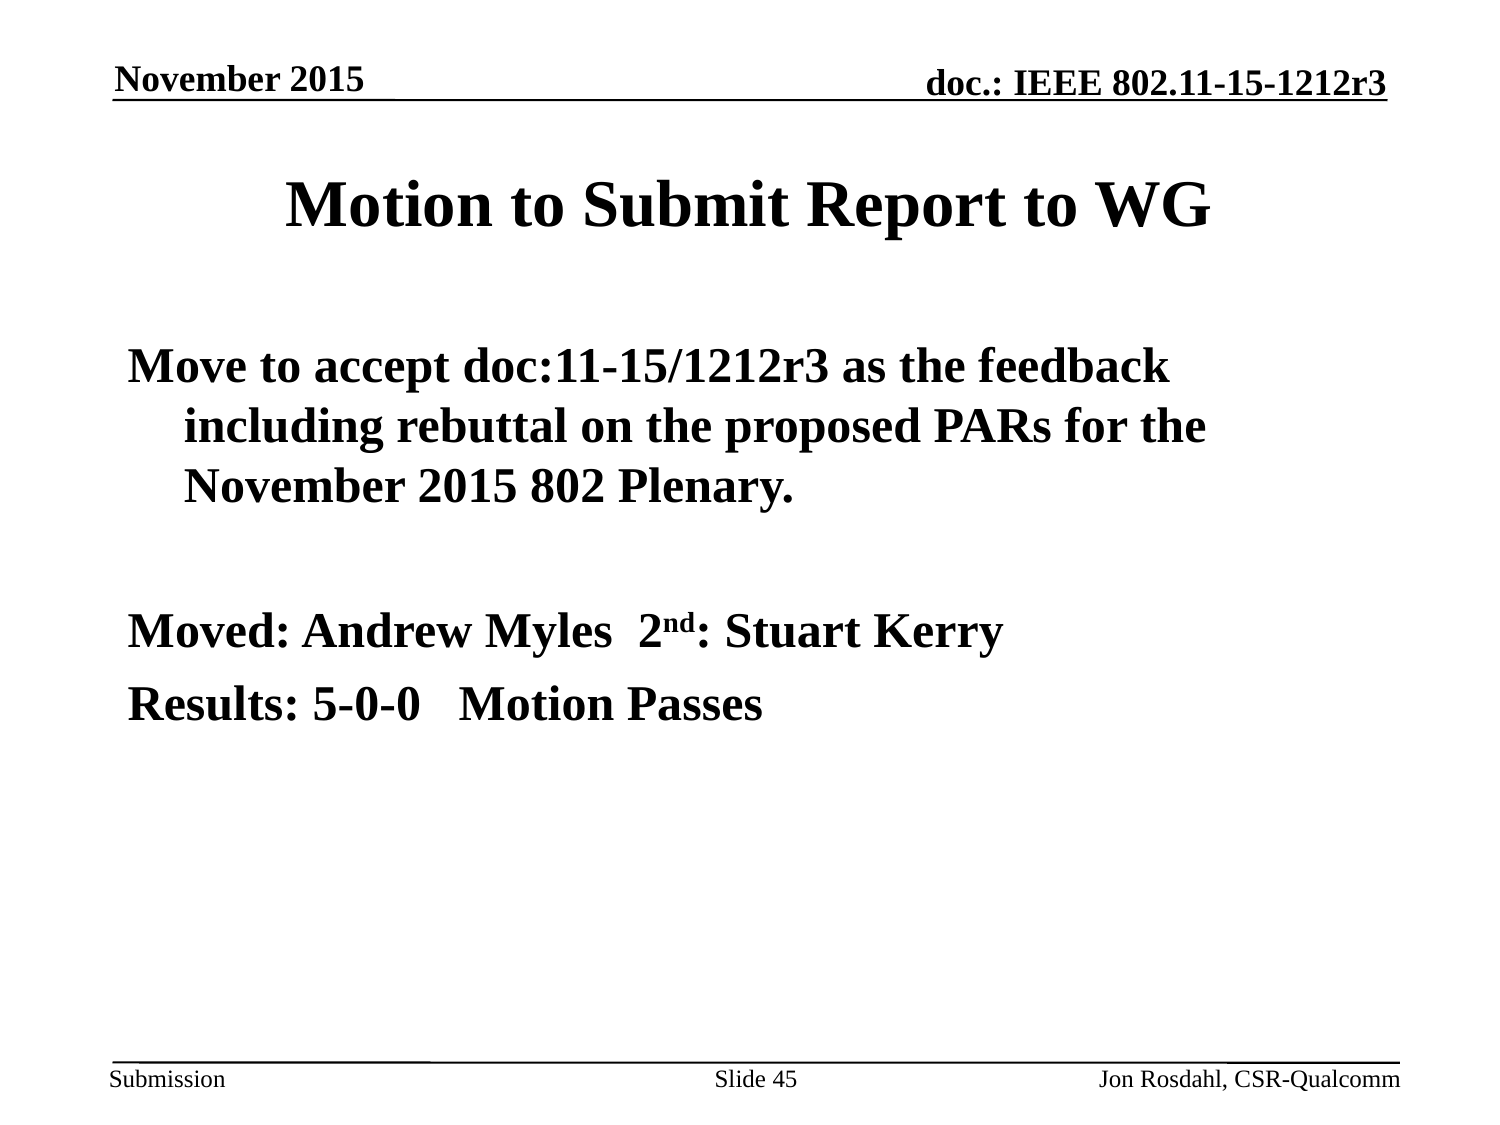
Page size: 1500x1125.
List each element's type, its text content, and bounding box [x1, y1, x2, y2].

list Move to accept doc:11-15/1212r3 as the feedback including rebuttal on the proposed PARs for the November 2015 802 Plenary. Moved: Andrew Myles 2nd: Stuart Kerry Results: 5-0-0 Motion Passes [112, 324, 1388, 1000]
title Motion to Submit Report to WG [112, 112, 1388, 288]
slide_number Slide 45 [712, 1061, 800, 1123]
footer Jon Rosdahl, CSR-Qualcomm [878, 1061, 1402, 1093]
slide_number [114, 54, 423, 100]
